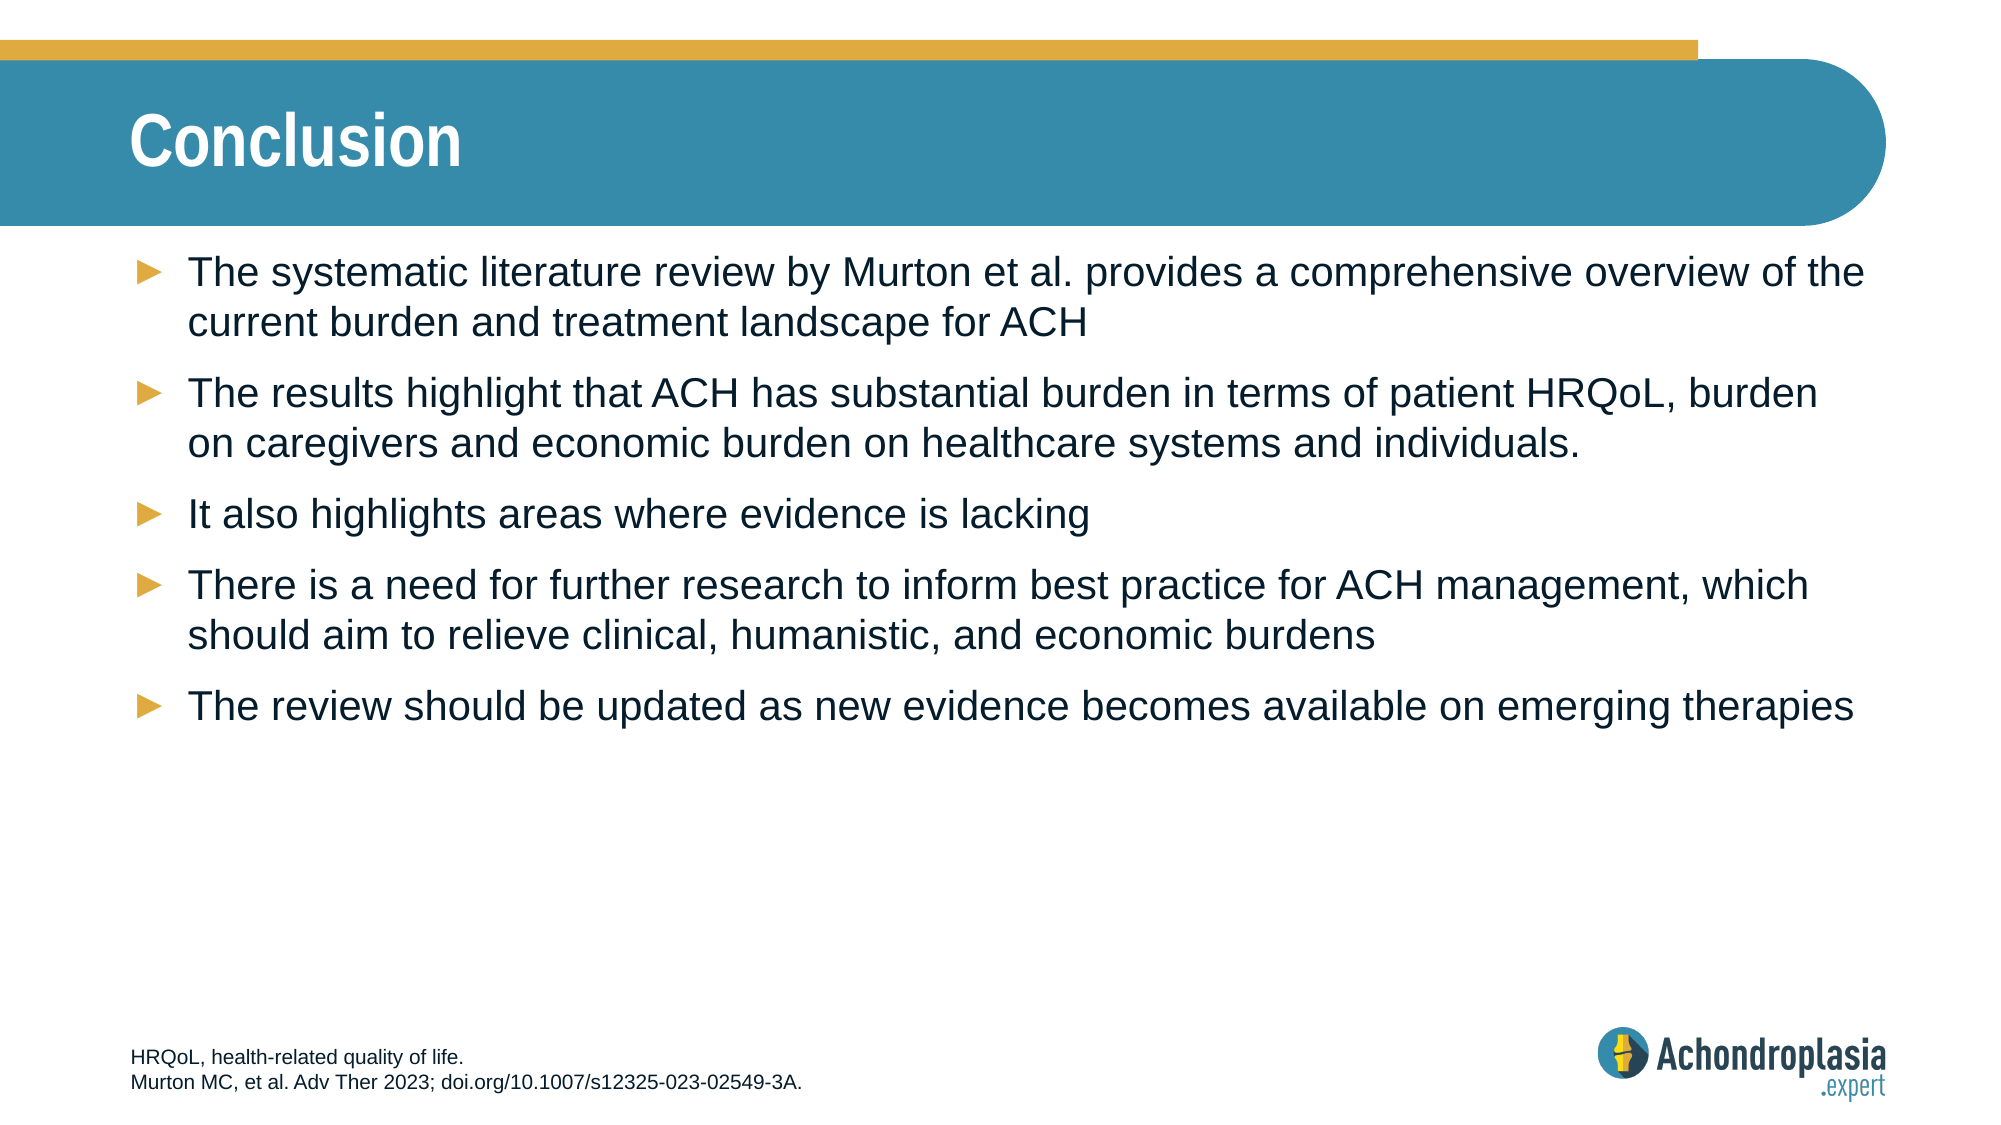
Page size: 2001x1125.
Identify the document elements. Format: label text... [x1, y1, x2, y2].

footer HRQoL, health-related quality of life. Murton MC, et al. Adv Ther 2023; doi.org/10.1007/s12325-023-02549-3A. [115, 1005, 1598, 1102]
list The systematic literature review by Murton et al. provides a comprehensive overview of the current burden and treatment landscape for ACH The results highlight that ACH has substantial burden in terms of patient HRQoL, burden on caregivers and economic burden on healthcare systems and individuals. It also highlights areas where evidence is lacking There is a need for further research to inform best practice for ACH management, which should aim to relieve clinical, humanistic, and economic burdens The review should be updated as new evidence becomes available on emerging therapies [114, 237, 1886, 982]
picture [1598, 1027, 1886, 1102]
title Conclusion [114, 59, 1886, 225]
